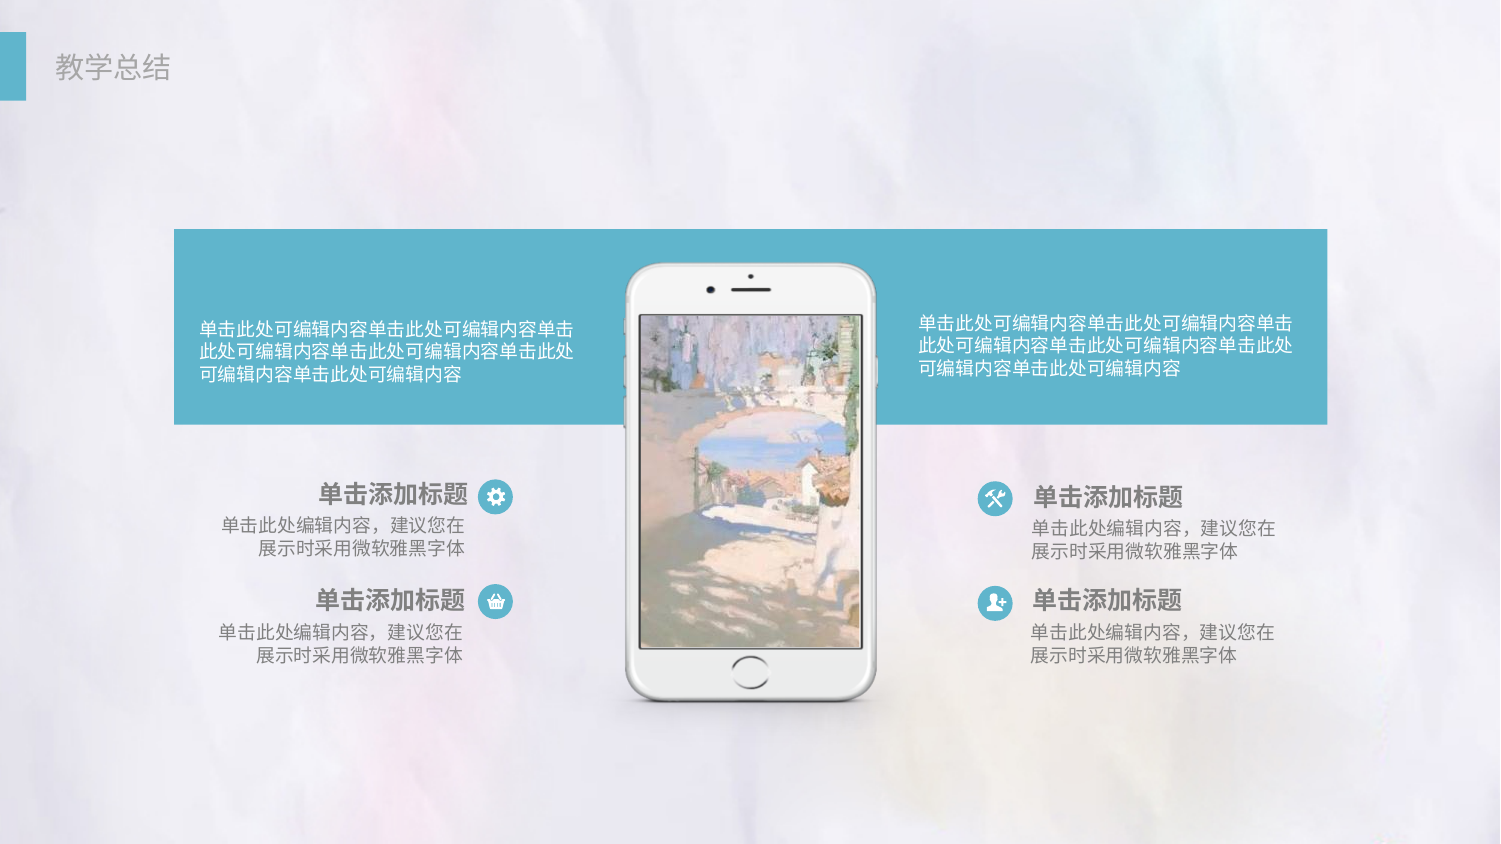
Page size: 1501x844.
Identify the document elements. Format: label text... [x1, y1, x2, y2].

text_box 单击此处编辑内容，建议您在展示时采用微软雅黑字体 [218, 620, 463, 666]
text_box 单击添加标题 [198, 472, 478, 514]
text_box 单击添加标题 [1043, 475, 1311, 517]
text_box 单击此处可编辑内容单击此处可编辑内容单击此处可编辑内容单击此处可编辑内容单击此处可编辑内容单击此处可编辑内容 [199, 317, 478, 412]
text_box 单击此处编辑内容，建议您在展示时采用微软雅黑字体 [1043, 517, 1290, 563]
picture [0, 0, 1500, 844]
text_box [977, 481, 1013, 517]
text_box 单击添加标题 [1043, 579, 1310, 621]
text_box 单击此处编辑内容，建议您在展示时采用微软雅黑字体 [1043, 621, 1289, 666]
text_box [173, 228, 1328, 426]
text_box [977, 585, 1013, 621]
text_box 单击此处可编辑内容单击此处可编辑内容单击此处可编辑内容单击此处可编辑内容单击此处可编辑内容单击此处可编辑内容 [1043, 311, 1298, 406]
text_box 单击添加标题 [195, 579, 477, 621]
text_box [478, 249, 1043, 831]
text_box 单击此处编辑内容，建议您在展示时采用微软雅黑字体 [220, 513, 465, 560]
